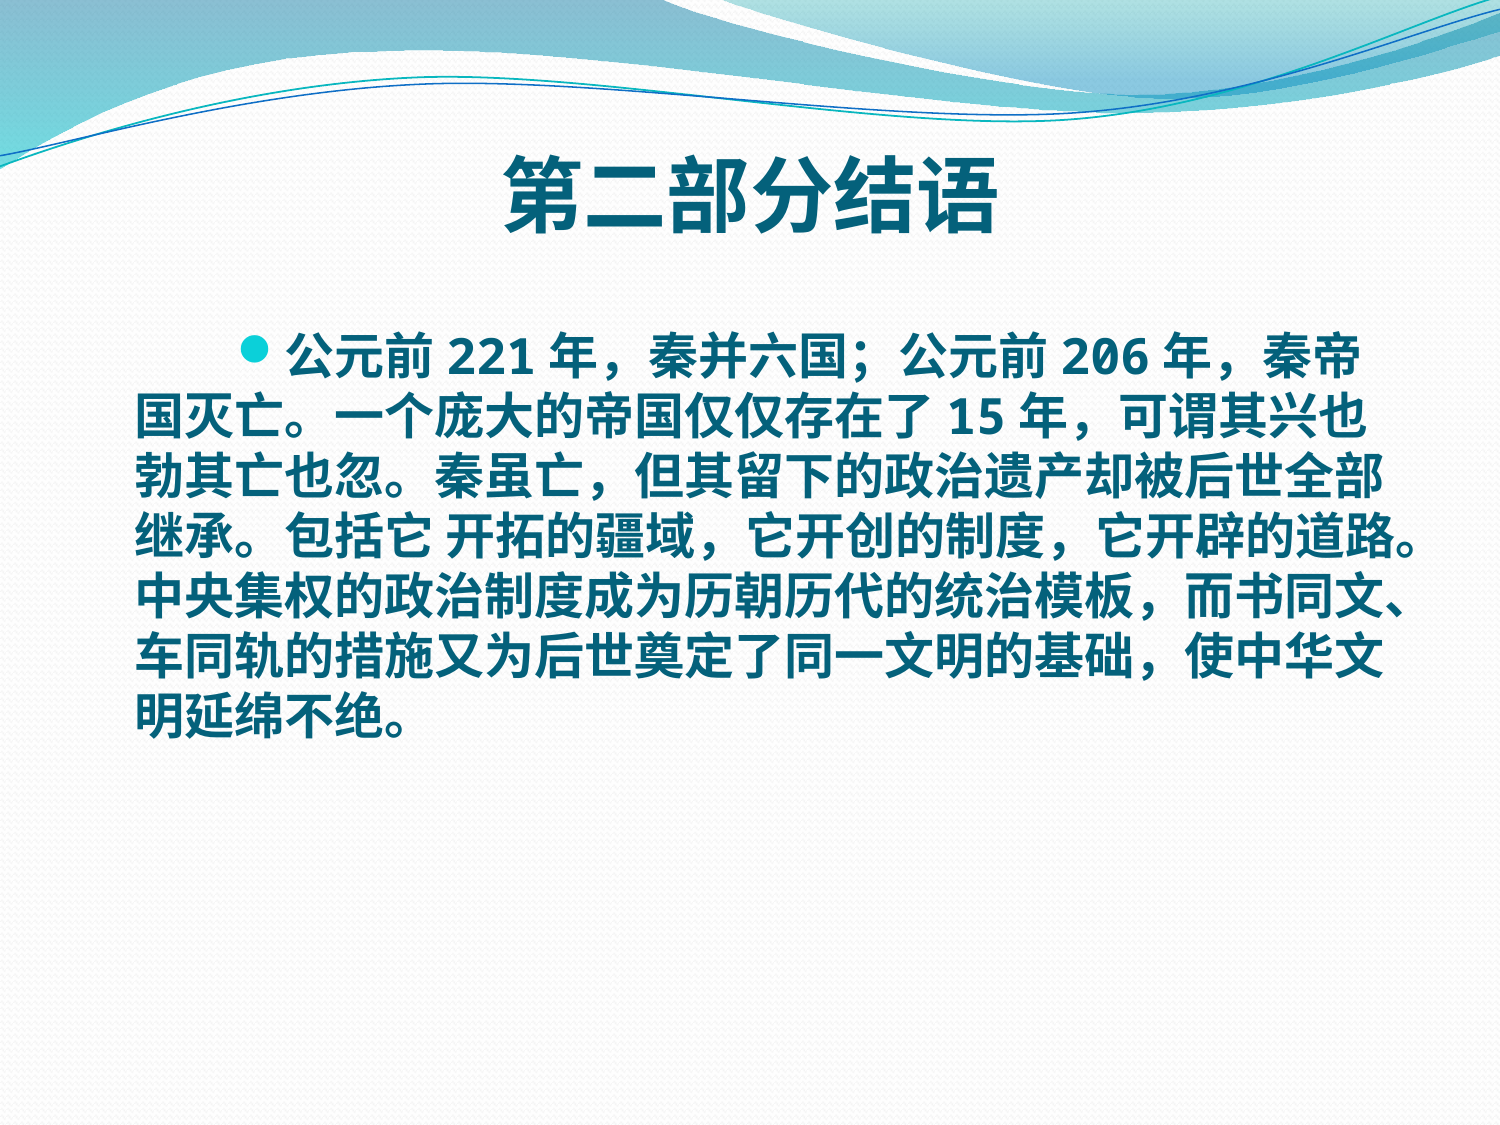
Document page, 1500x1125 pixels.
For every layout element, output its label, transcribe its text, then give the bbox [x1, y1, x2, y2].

title 第二部分结语 [75, 115, 1425, 244]
list 公元前221年，秦并六国；公元前206年，秦帝国灭亡。一个庞大的帝国仅仅存在了15年，可谓其兴也勃其亡也忽。秦虽亡，但其留下的政治遗产却被后世全部继承。包括它 开拓的疆域，它开创的制度，它开辟的道路。中央集权的政治制度成为历朝历代的统治模板，而书同文、车同轨的措施又为后世奠定了同一文明的基础，使中华文明延绵不绝。 [75, 317, 1425, 1038]
